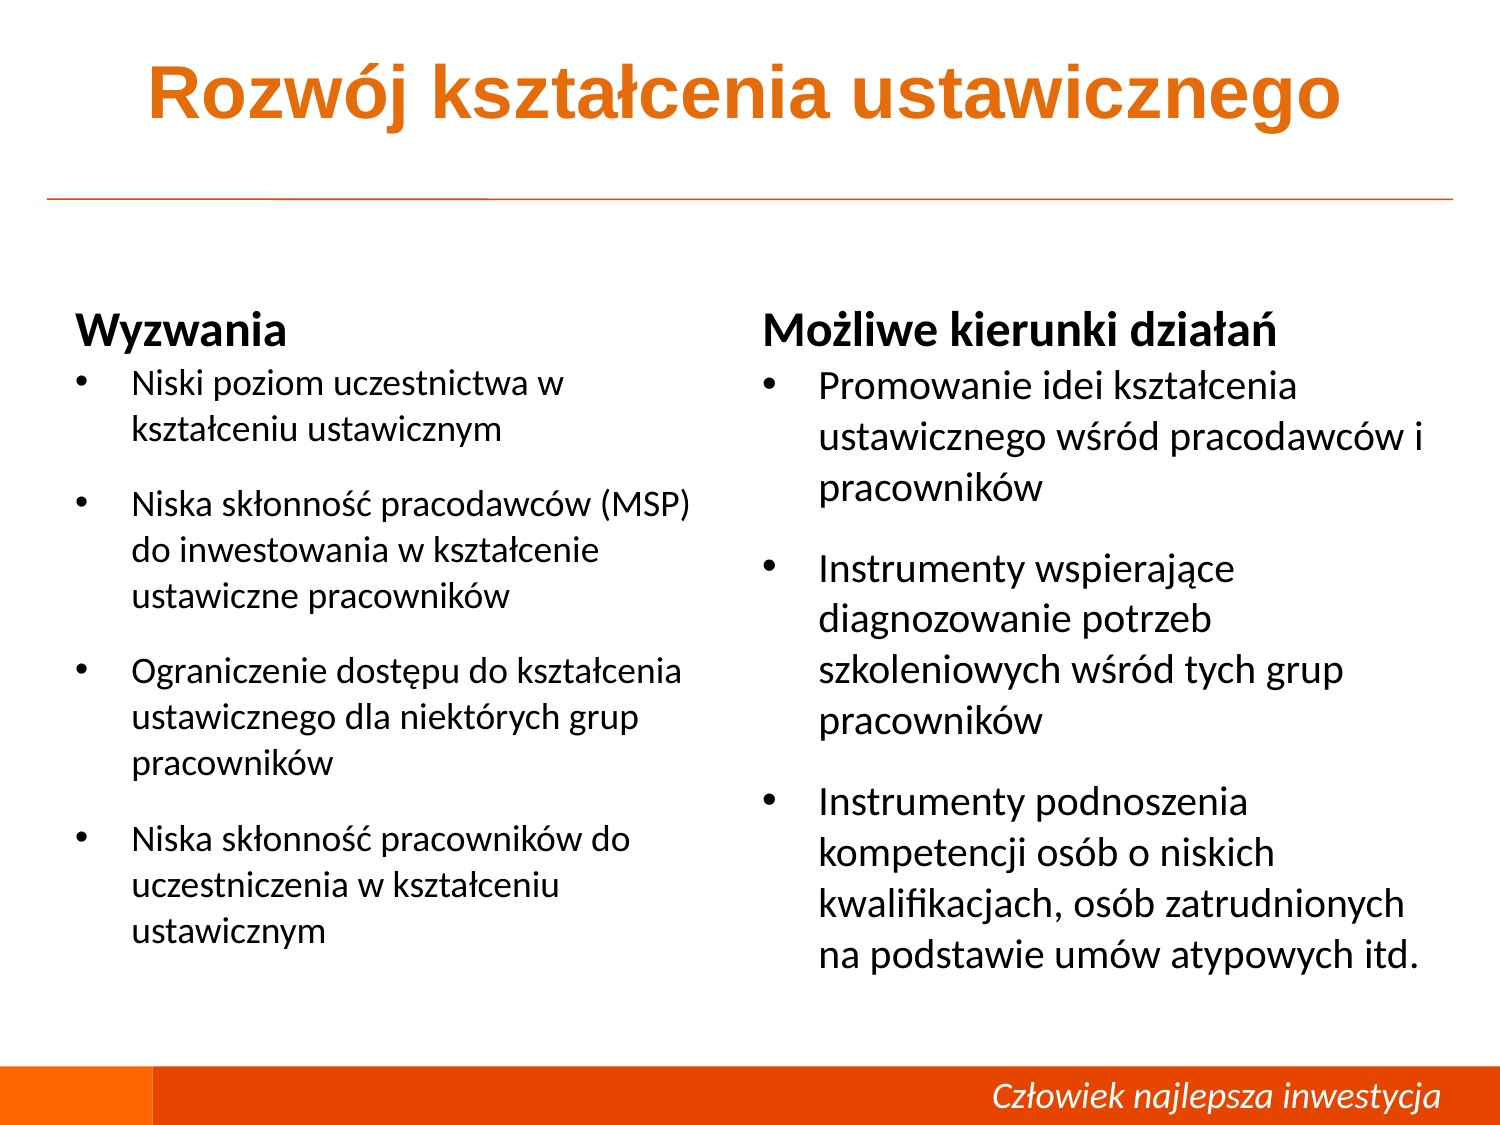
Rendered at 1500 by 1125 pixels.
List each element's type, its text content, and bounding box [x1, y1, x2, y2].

title Rozwój kształcenia ustawicznego [70, 0, 1421, 188]
text_box [0, 1064, 150, 1125]
text_box Człowiek najlepsza inwestycja [150, 1064, 1500, 1125]
list Niski poziom uczestnictwa w kształceniu ustawicznym Niska skłonność pracodawców (MSP) do inwestowania w kształcenie ustawiczne pracowników Ograniczenie dostępu do kształcenia ustawicznego dla niektórych grup pracowników Niska skłonność pracowników do uczestniczenia w kształceniu ustawicznym [75, 356, 738, 1005]
list Możliwe kierunki działań [761, 251, 1425, 356]
list Wyzwania [75, 251, 738, 356]
list Promowanie idei kształcenia ustawicznego wśród pracodawców i pracowników Instrumenty wspierające diagnozowanie potrzeb szkoleniowych wśród tych grup pracowników Instrumenty podnoszenia kompetencji osób o niskich kwalifikacjach, osób zatrudnionych na podstawie umów atypowych itd. [761, 356, 1425, 1005]
